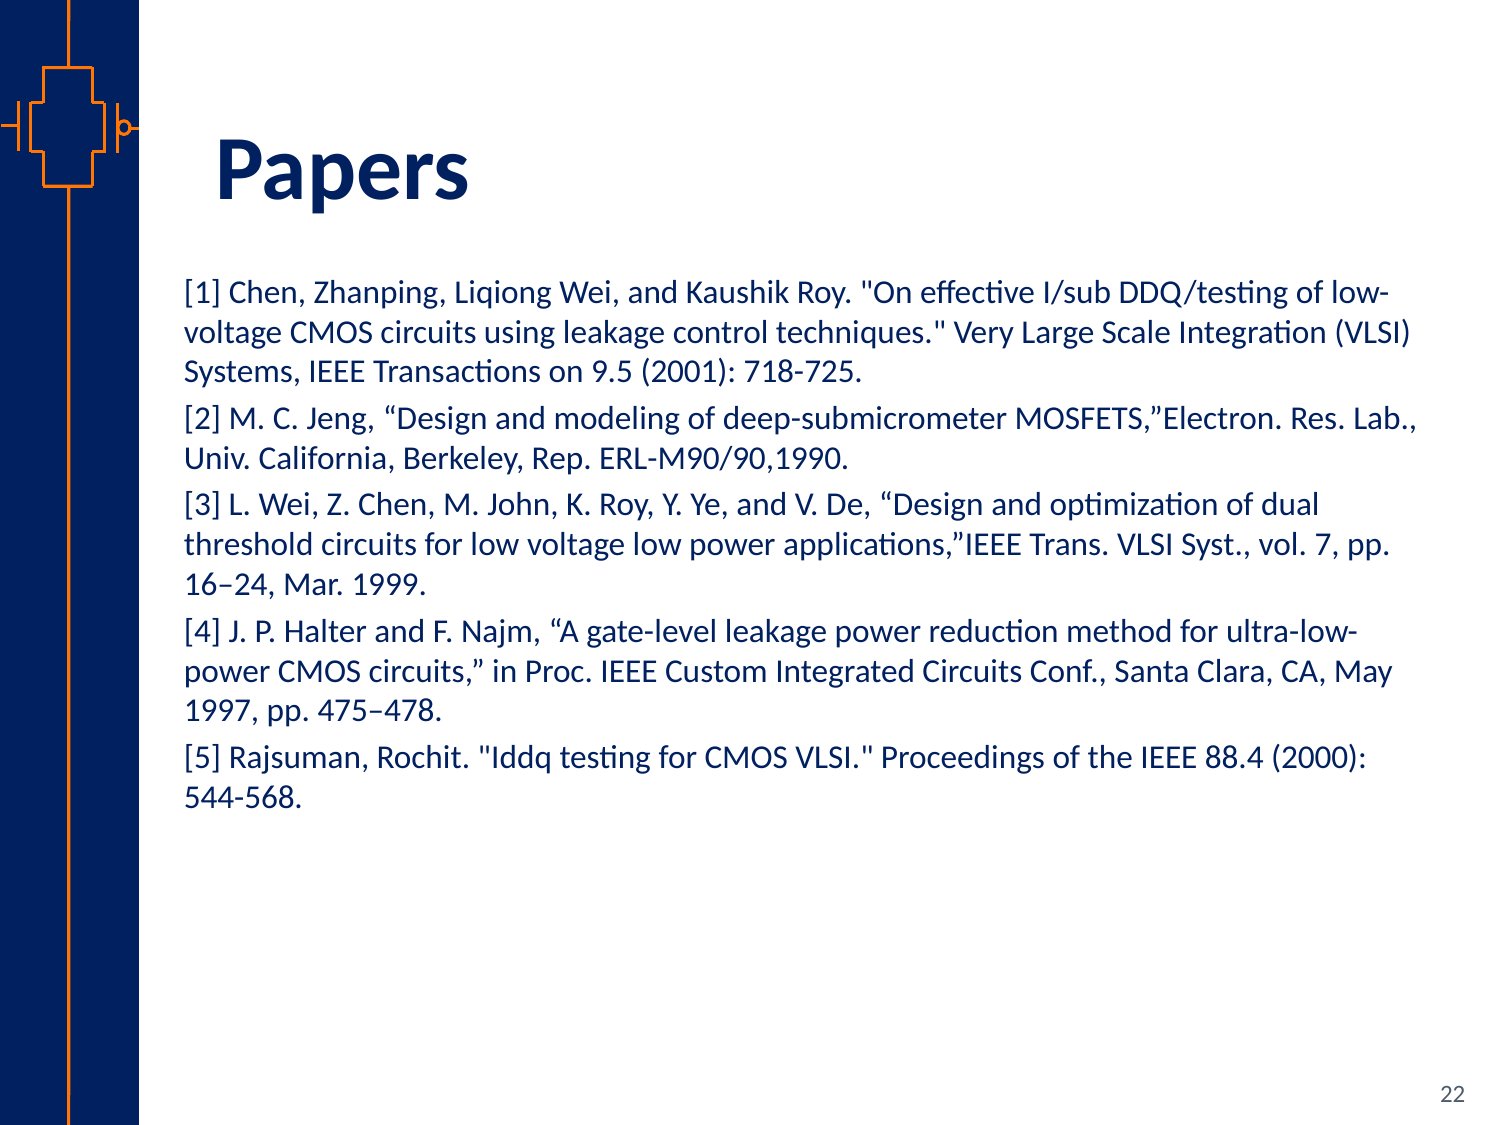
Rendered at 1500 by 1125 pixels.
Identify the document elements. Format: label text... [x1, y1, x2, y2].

slide_number 22 [1425, 1062, 1488, 1123]
title Papers [200, 37, 1388, 225]
list [1] Chen, Zhanping, Liqiong Wei, and Kaushik Roy. "On effective I/sub DDQ/testing of low-voltage CMOS circuits using leakage control techniques." Very Large Scale Integration (VLSI) Systems, IEEE Transactions on 9.5 (2001): 718-725. [2] M. C. Jeng, “Design and modeling of deep-submicrometer MOSFETS,”Electron. Res. Lab., Univ. California, Berkeley, Rep. ERL-M90/90,1990. [3] L. Wei, Z. Chen, M. John, K. Roy, Y. Ye, and V. De, “Design and optimization of dual threshold circuits for low voltage low power applications,”IEEE Trans. VLSI Syst., vol. 7, pp. 16–24, Mar. 1999. [4] J. P. Halter and F. Najm, “A gate-level leakage power reduction method for ultra-low-power CMOS circuits,” in Proc. IEEE Custom Integrated Circuits Conf., Santa Clara, CA, May 1997, pp. 475–478. [5] Rajsuman, Rochit. "Iddq testing for CMOS VLSI." Proceedings of the IEEE 88.4 (2000): 544-568. [168, 262, 1449, 1054]
